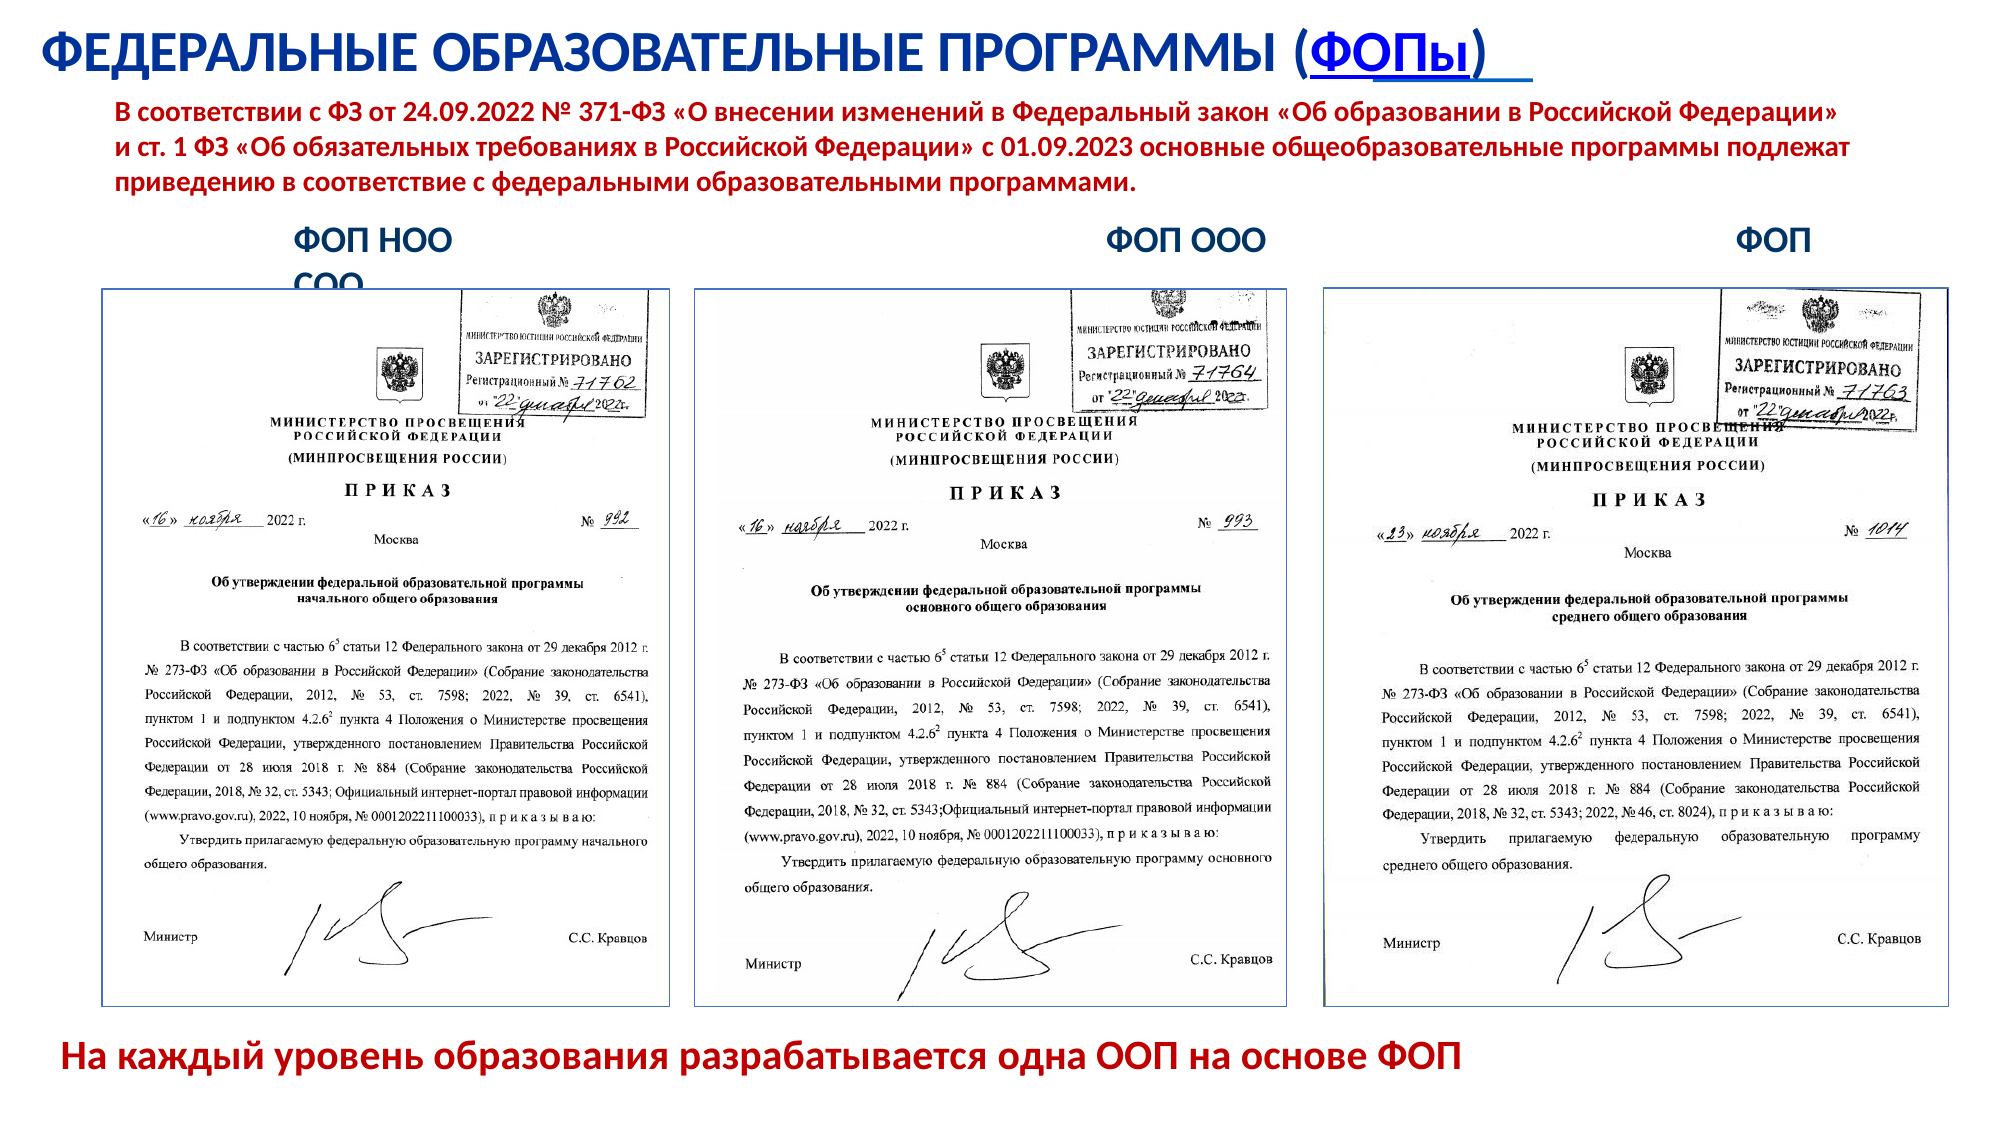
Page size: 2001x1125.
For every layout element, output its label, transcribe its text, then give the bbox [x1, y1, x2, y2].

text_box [101, 288, 671, 1008]
title ФЕДЕРАЛЬНЫЕ ОБРАЗОВАТЕЛЬНЫЕ ПРОГРАММЫ (ФОПы) [39, 10, 1867, 201]
text_box На каждый уровень образования разрабатывается одна ООП на основе ФОП [58, 1026, 1948, 1079]
text_box В соответствии с ФЗ от 24.09.2022 № 371-ФЗ «О внесении изменений в Федеральный закон «Об образовании в Российской Федерации» и ст. 1 ФЗ «Об обязательных требованиях в Российской Федерации» с 01.09.2023 основные общеобразовательные программы подлежат приведению в соответствие с федеральными образовательными программами. ФОП НОО ФОП ООО ФОП СОО [112, 201, 1860, 306]
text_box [693, 288, 1288, 1008]
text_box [1322, 286, 1950, 1008]
